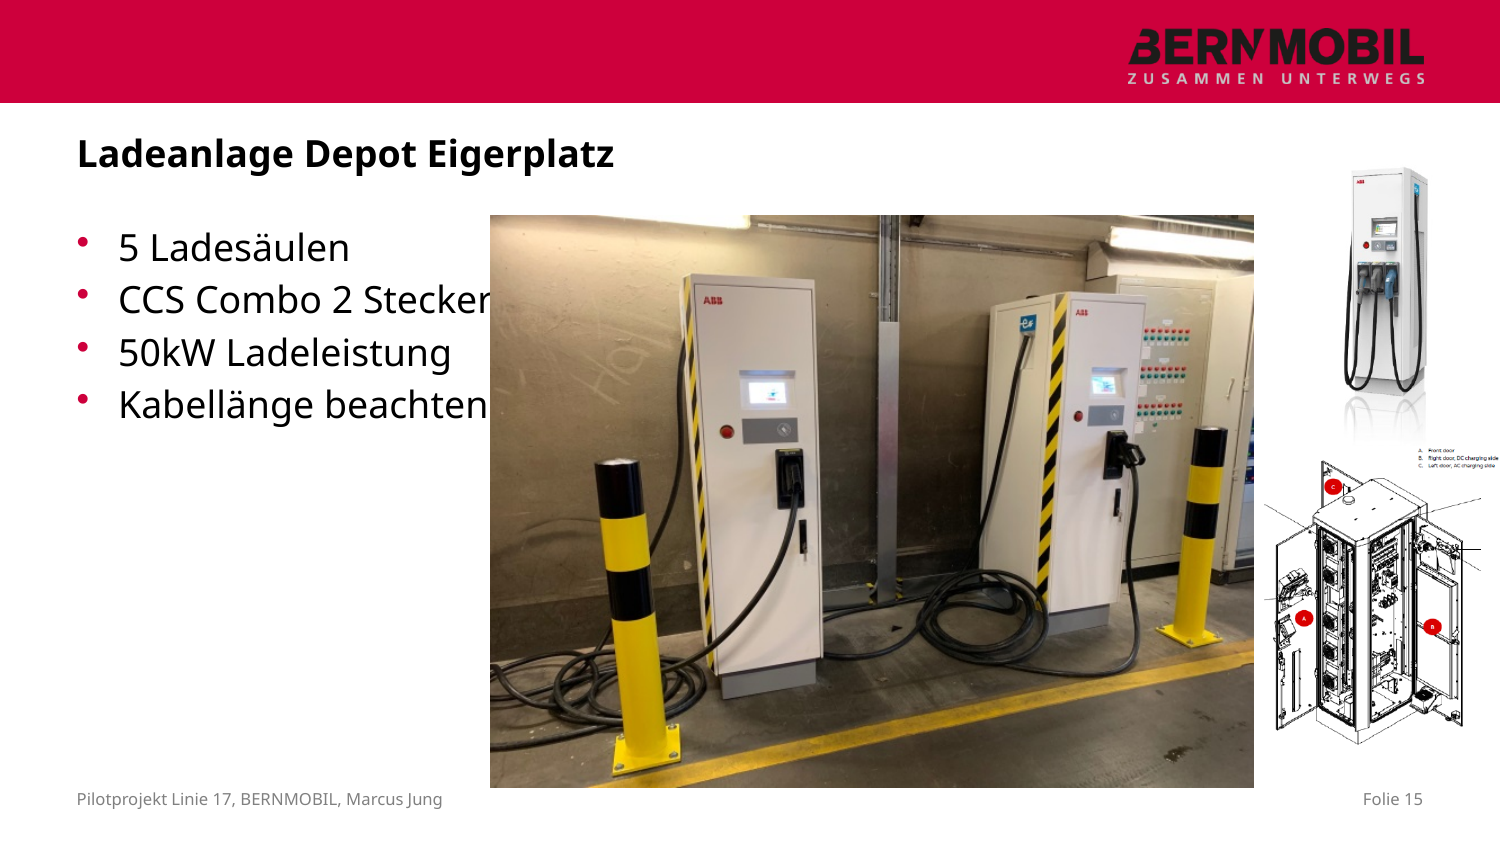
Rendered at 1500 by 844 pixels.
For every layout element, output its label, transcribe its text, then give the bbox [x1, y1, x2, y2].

list 5 Ladesäulen CCS Combo 2 Stecker 50kW Ladeleistung Kabellänge beachten!! [76, 223, 484, 750]
picture [1256, 153, 1500, 750]
title Ladeanlage Depot Eigerplatz [76, 129, 1424, 192]
picture [1128, 28, 1424, 84]
slide_number Folie 15 [1068, 776, 1424, 812]
picture [489, 215, 1254, 789]
footer Pilotprojekt Linie 17, BERNMOBIL, Marcus Jung [76, 776, 1045, 812]
